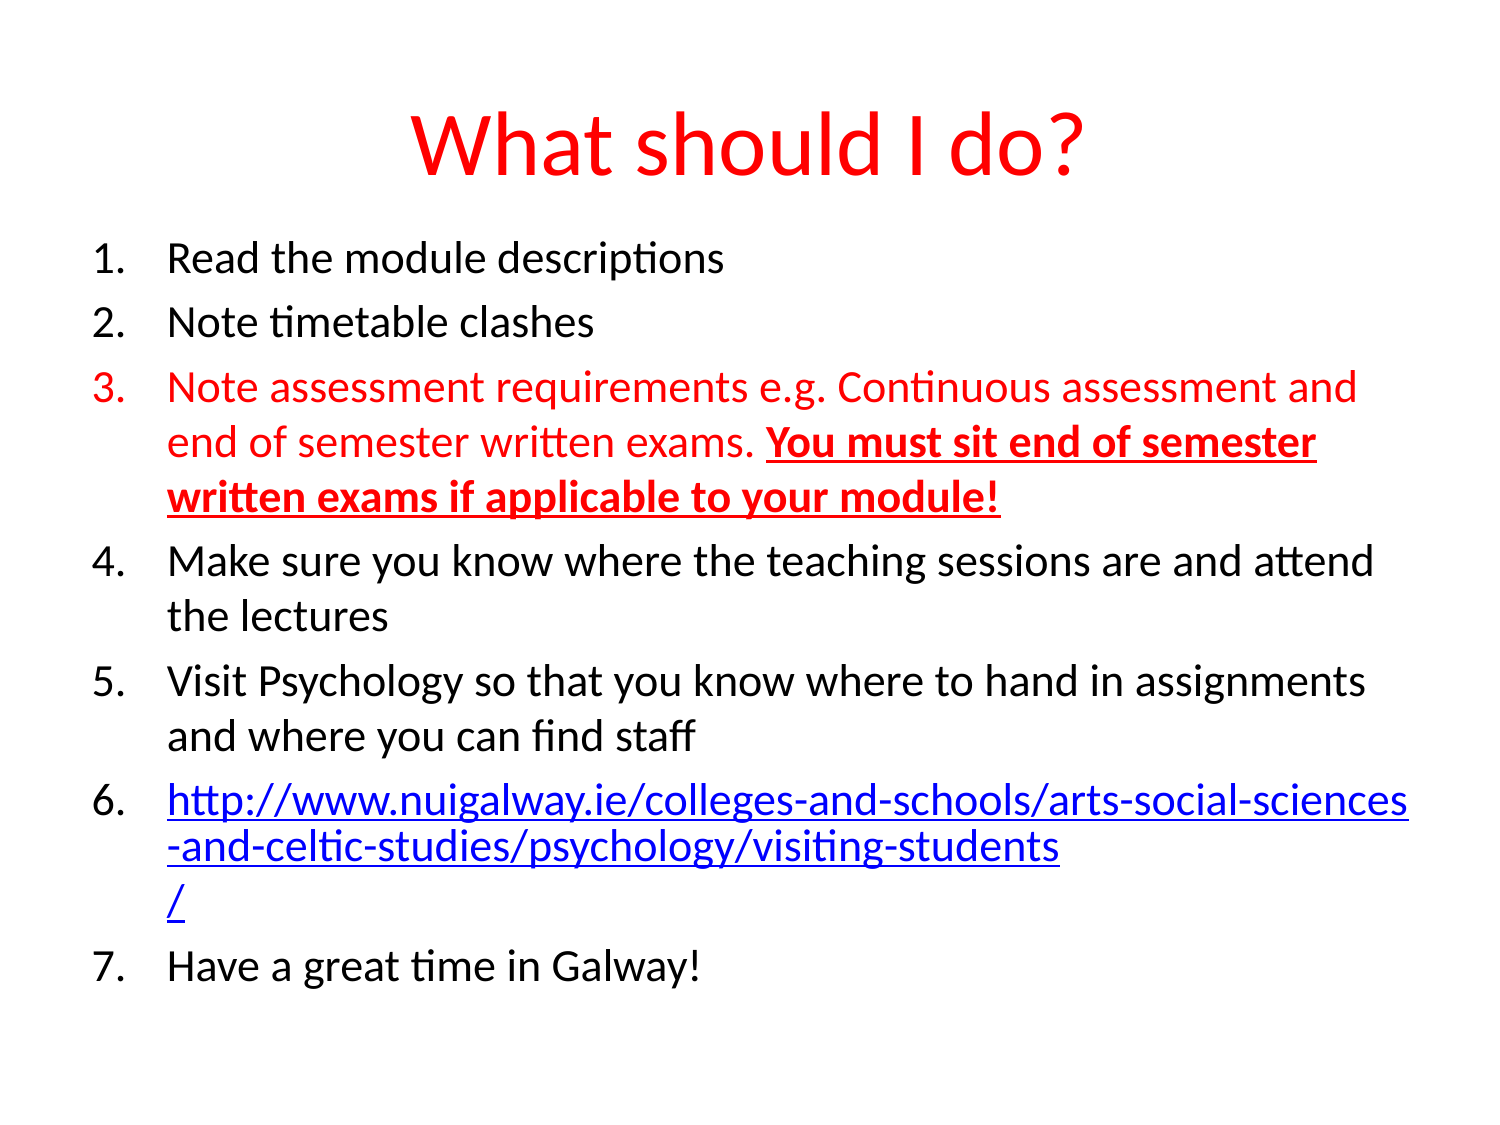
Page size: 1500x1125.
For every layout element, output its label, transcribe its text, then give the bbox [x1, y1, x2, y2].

list Read the module descriptions Note timetable clashes Note assessment requirements e.g. Continuous assessment and end of semester written exams. You must sit end of semester written exams if applicable to your module! Make sure you know where the teaching sessions are and attend the lectures Visit Psychology so that you know where to hand in assignments and where you can find staff http://www.nuigalway.ie/colleges-and-schools/arts-social-sciences-and-celtic-studies/psychology/visiting-students/ Have a great time in Galway! [76, 219, 1427, 963]
title What should I do? [75, 45, 1425, 233]
